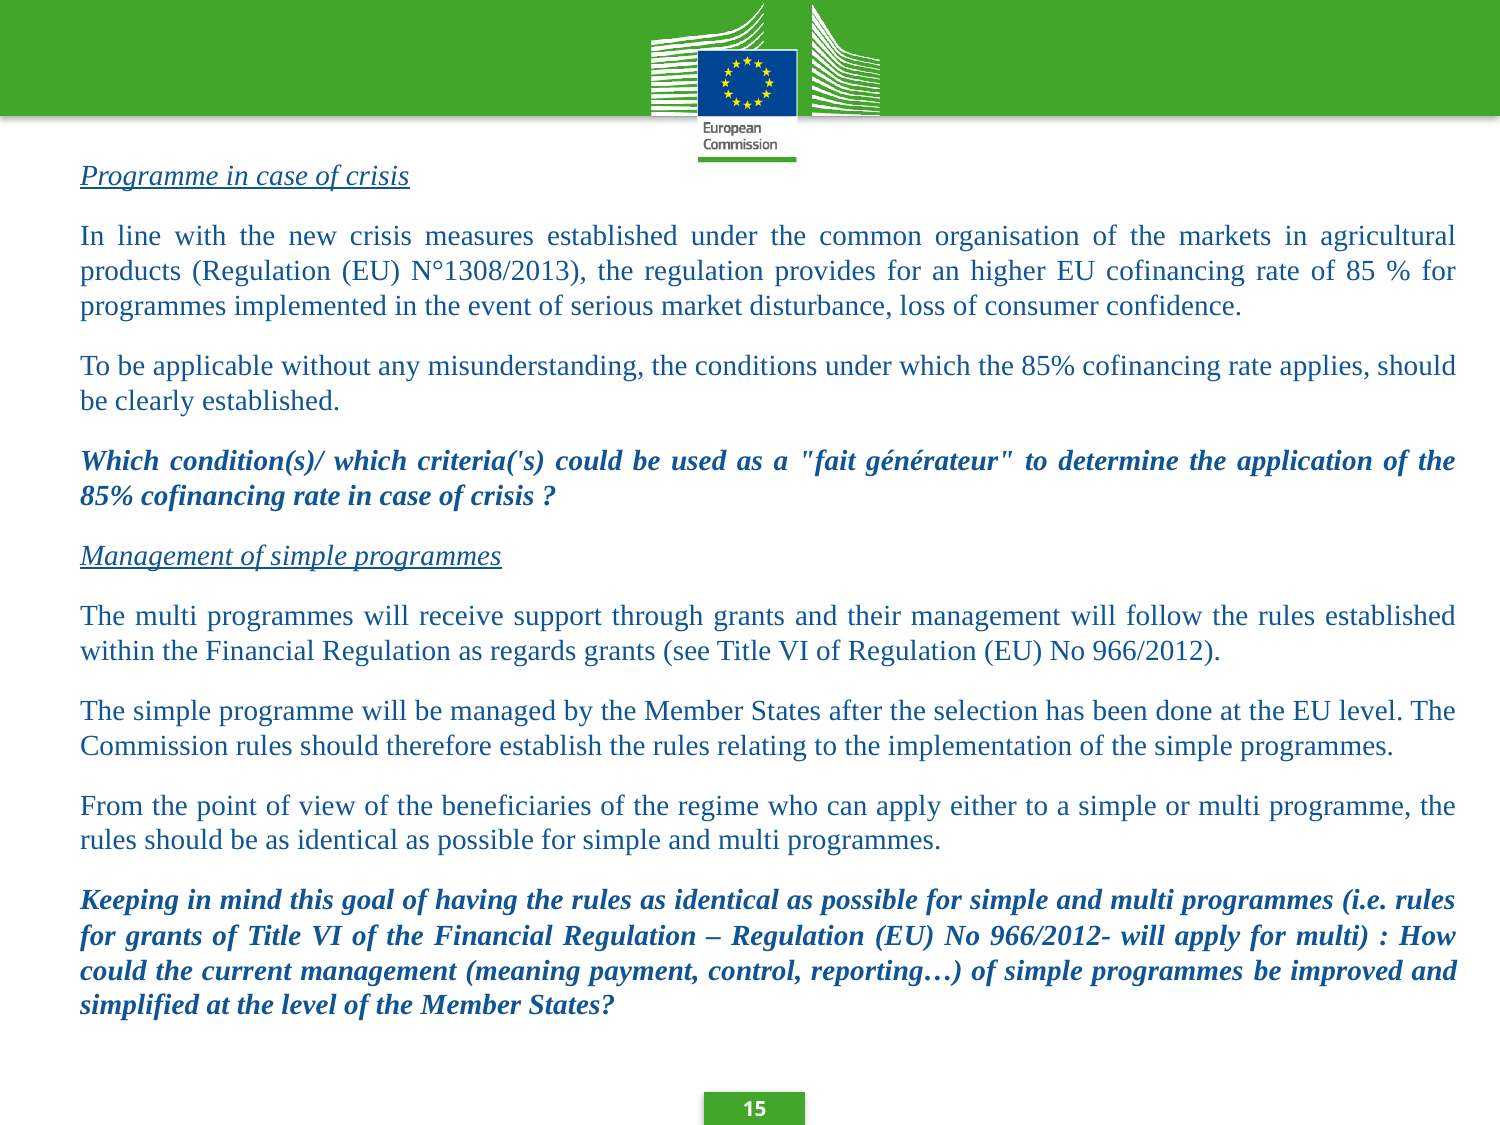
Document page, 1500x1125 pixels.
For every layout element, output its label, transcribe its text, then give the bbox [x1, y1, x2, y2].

picture [614, 3, 880, 149]
list Programme in case of crisis In line with the new crisis measures established under the common organisation of the markets in agricultural products (Regulation (EU) N°1308/2013), the regulation provides for an higher EU cofinancing rate of 85 % for programmes implemented in the event of serious market disturbance, loss of consumer confidence. To be applicable without any misunderstanding, the conditions under which the 85% cofinancing rate applies, should be clearly established. Which condition(s)/ which criteria('s) could be used as a "fait générateur" to determine the application of the 85% cofinancing rate in case of crisis ? Management of simple programmes The multi programmes will receive support through grants and their management will follow the rules established within the Financial Regulation as regards grants (see Title VI of Regulation (EU) No 966/2012). The simple programme will be managed by the Member States after the selection has been done at the EU level. The Commission rules should therefore establish the rules relating to the implementation of the simple programmes. From the point of view of the beneficiaries of the regime who can apply either to a simple or multi programme, the rules should be as identical as possible for simple and multi programmes. Keeping in mind this goal of having the rules as identical as possible for simple and multi programmes (i.e. rules for grants of Title VI of the Financial Regulation – Regulation (EU) No 966/2012- will apply for multi) : How could the current management (meaning payment, control, reporting…) of simple programmes be improved and simplified at the level of the Member States? [64, 149, 1473, 941]
slide_number 15 [703, 1088, 807, 1125]
